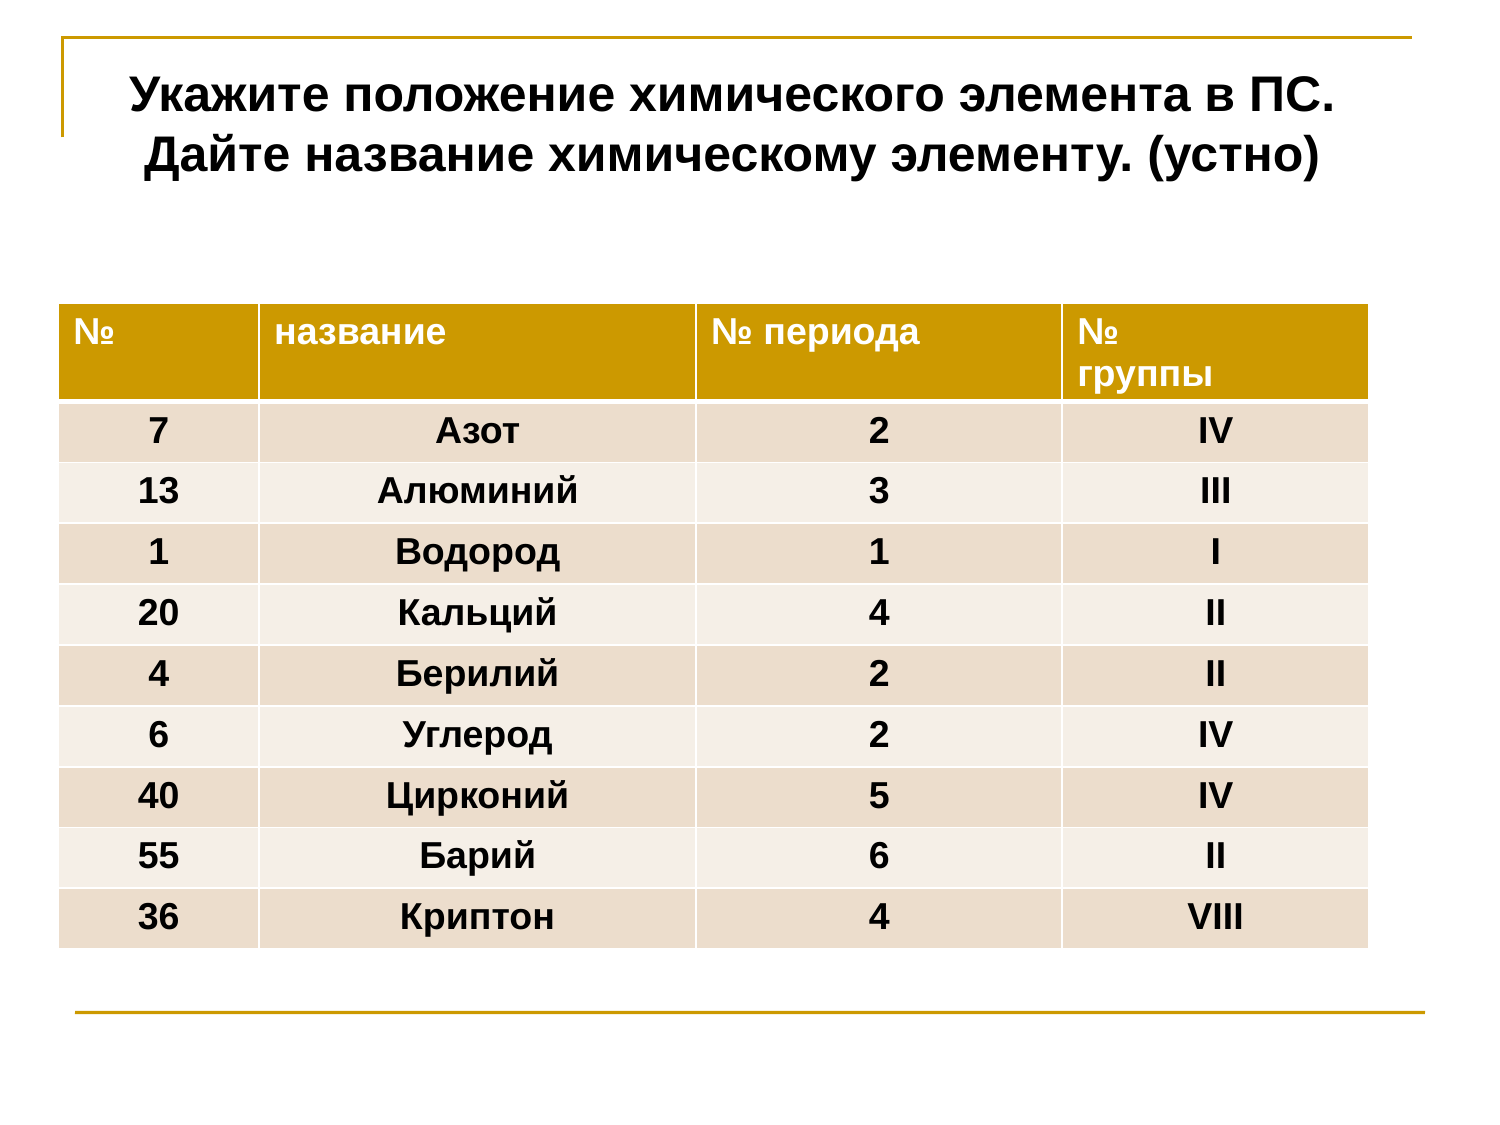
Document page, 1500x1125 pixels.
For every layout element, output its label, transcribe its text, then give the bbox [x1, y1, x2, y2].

table_cell II [1063, 828, 1368, 887]
table_cell IV [1063, 707, 1368, 766]
table_cell 4 [697, 889, 1061, 948]
table_cell 3 [697, 463, 1061, 522]
table_cell Барий [260, 828, 695, 887]
table_cell 6 [697, 828, 1061, 887]
table_cell Берилий [260, 646, 695, 705]
table_cell II [1063, 585, 1368, 644]
table_cell 13 [59, 463, 258, 522]
table_cell Кальций [260, 585, 695, 644]
table_header № периода [697, 304, 1061, 399]
table_cell 55 [59, 828, 258, 887]
table_cell Азот [260, 404, 695, 462]
table_header название [260, 304, 695, 399]
table_cell 2 [697, 707, 1061, 766]
text_box Укажите положение химического элемента в ПС. Дайте название химическому элементу. (устно) [53, 54, 1412, 190]
table_cell Криптон [260, 889, 695, 948]
table_cell 40 [59, 768, 258, 827]
table_cell 1 [697, 524, 1061, 583]
table_cell 4 [59, 646, 258, 705]
table_cell III [1063, 463, 1368, 522]
table_cell 4 [697, 585, 1061, 644]
table_cell II [1063, 646, 1368, 705]
table_cell 5 [697, 768, 1061, 827]
table_cell 20 [59, 585, 258, 644]
table_cell 6 [59, 707, 258, 766]
table_cell Цирконий [260, 768, 695, 827]
table_cell Водород [260, 524, 695, 583]
table_cell I [1063, 524, 1368, 583]
table_cell 1 [59, 524, 258, 583]
table_cell 2 [697, 404, 1061, 462]
table_cell Алюминий [260, 463, 695, 522]
table_cell Углерод [260, 707, 695, 766]
table_cell 2 [697, 646, 1061, 705]
table_header № [59, 304, 258, 399]
table_cell IV [1063, 404, 1368, 462]
table_cell 36 [59, 889, 258, 948]
table_header № группы [1063, 304, 1368, 399]
table_cell VIII [1063, 889, 1368, 948]
table_cell 7 [59, 404, 258, 462]
table_cell IV [1063, 768, 1368, 827]
